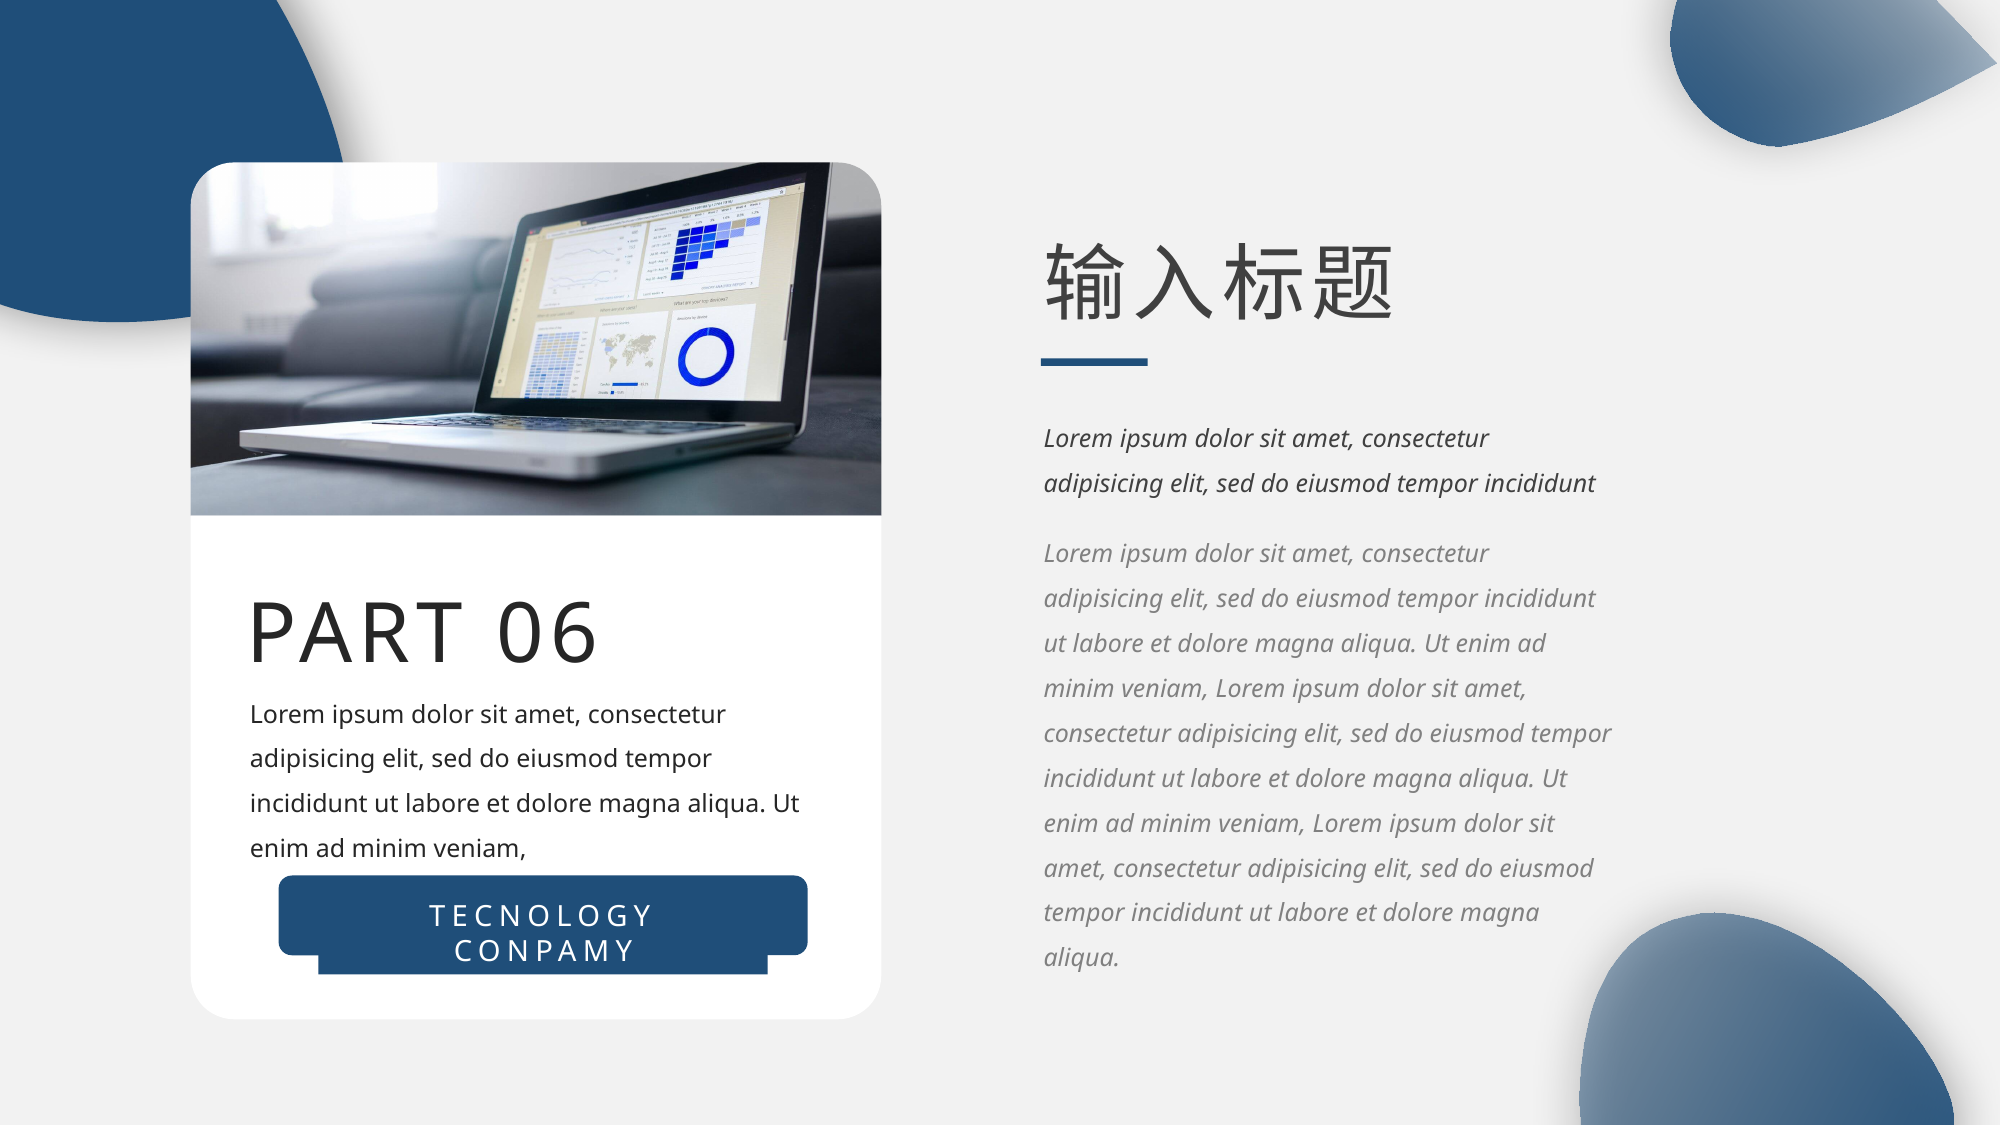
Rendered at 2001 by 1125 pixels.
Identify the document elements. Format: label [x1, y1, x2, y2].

text_box [190, 162, 882, 1020]
text_box [1578, 911, 1955, 1125]
text_box [0, 0, 344, 324]
text_box [1669, 0, 1999, 148]
text_box [1028, 222, 1630, 940]
